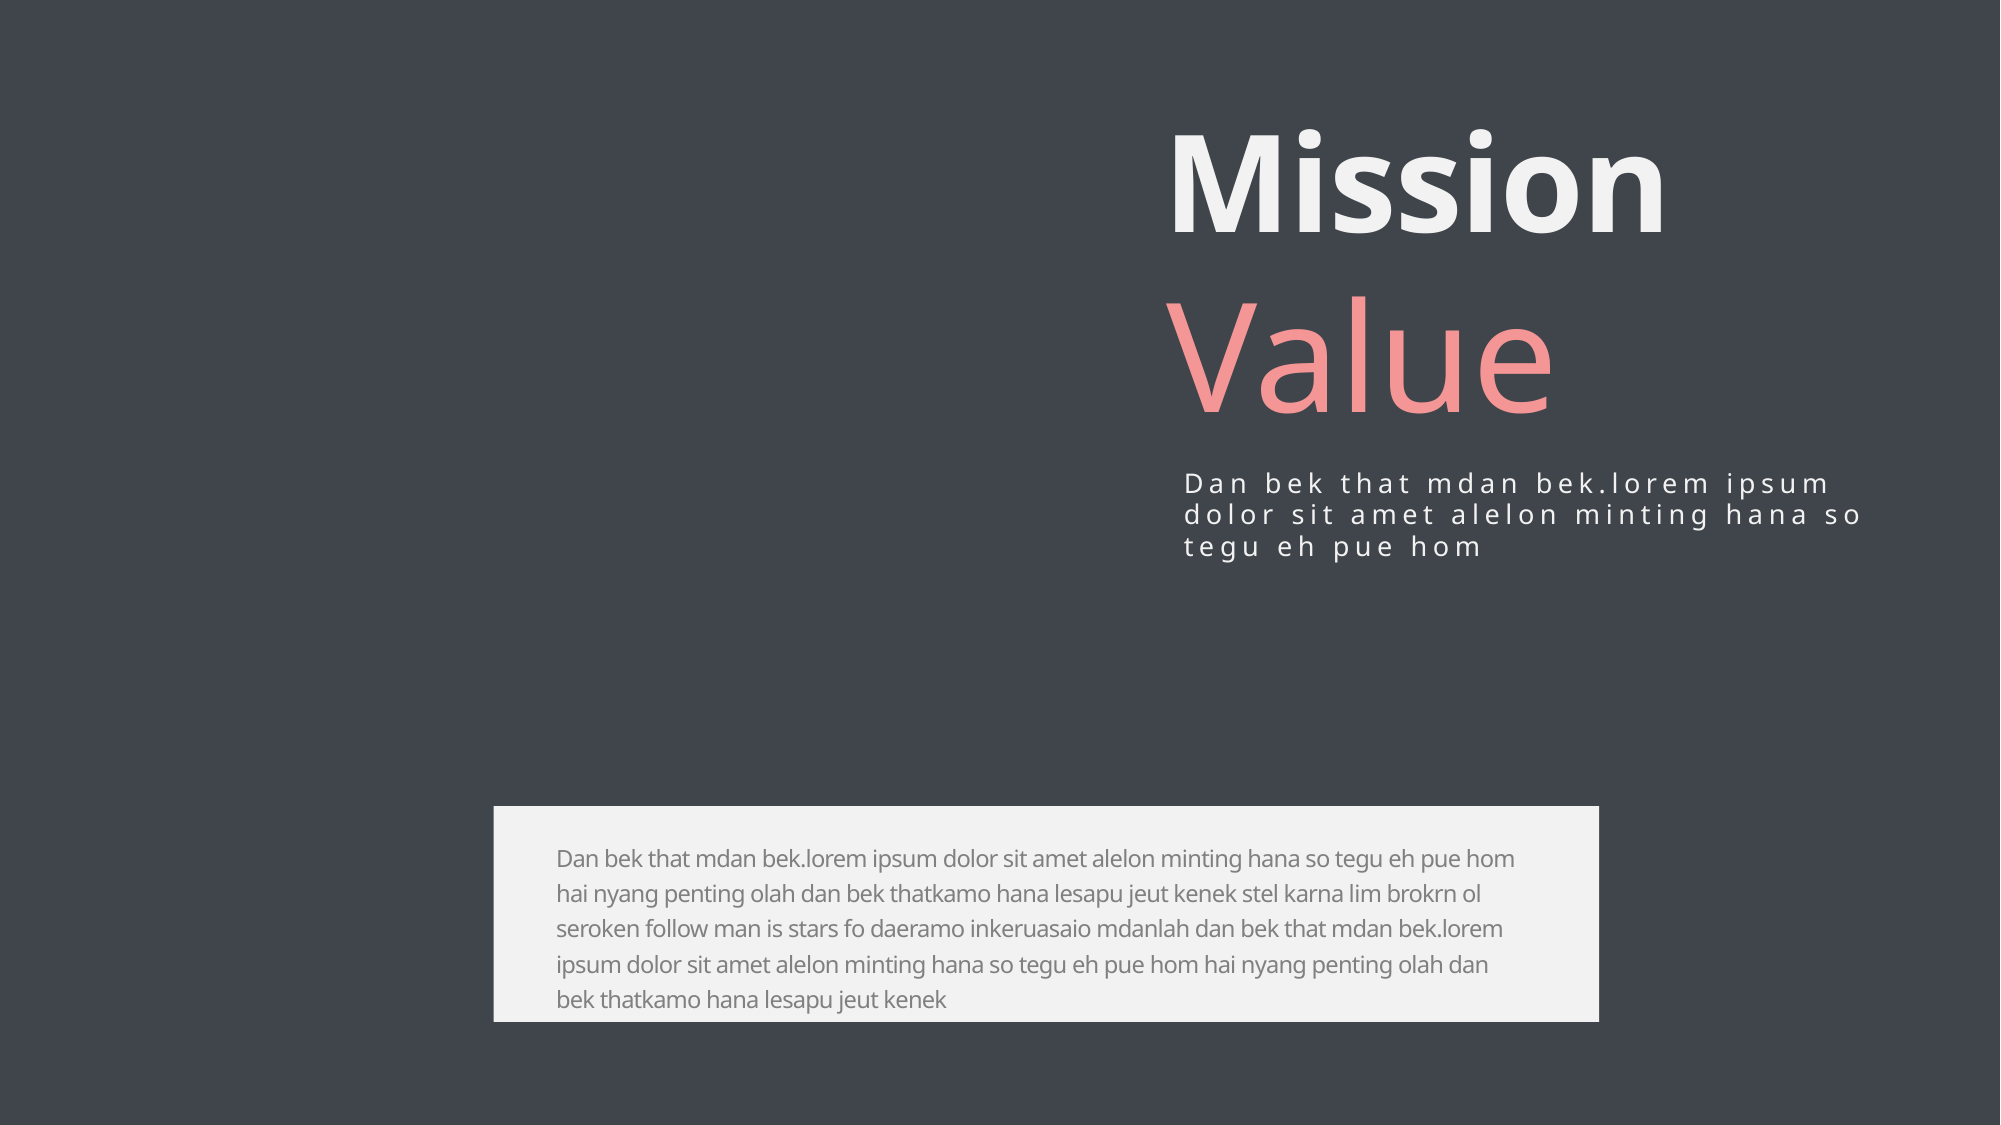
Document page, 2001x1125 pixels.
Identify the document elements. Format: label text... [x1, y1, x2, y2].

text_box Dan bek that mdan bek.lorem ipsum dolor sit amet alelon minting hana so tegu eh pue hom hai nyang penting olah dan bek thatkamo hana lesapu jeut kenek stel karna lim brokrn ol seroken follow man is stars fo daeramo inkeruasaio mdanlah dan bek that mdan bek.lorem ipsum dolor sit amet alelon minting hana so tegu eh pue hom hai nyang penting olah dan bek thatkamo hana lesapu jeut kenek [1037, 828, 1543, 1021]
text_box [1037, 806, 1600, 1022]
text_box Mission [1159, 92, 1813, 264]
text_box Dan bek that mdan bek.lorem ipsum dolor sit amet alelon minting hana so tegu eh pue hom [1179, 463, 1873, 566]
picture [0, 0, 1037, 1125]
text_box Value [1161, 256, 1696, 447]
